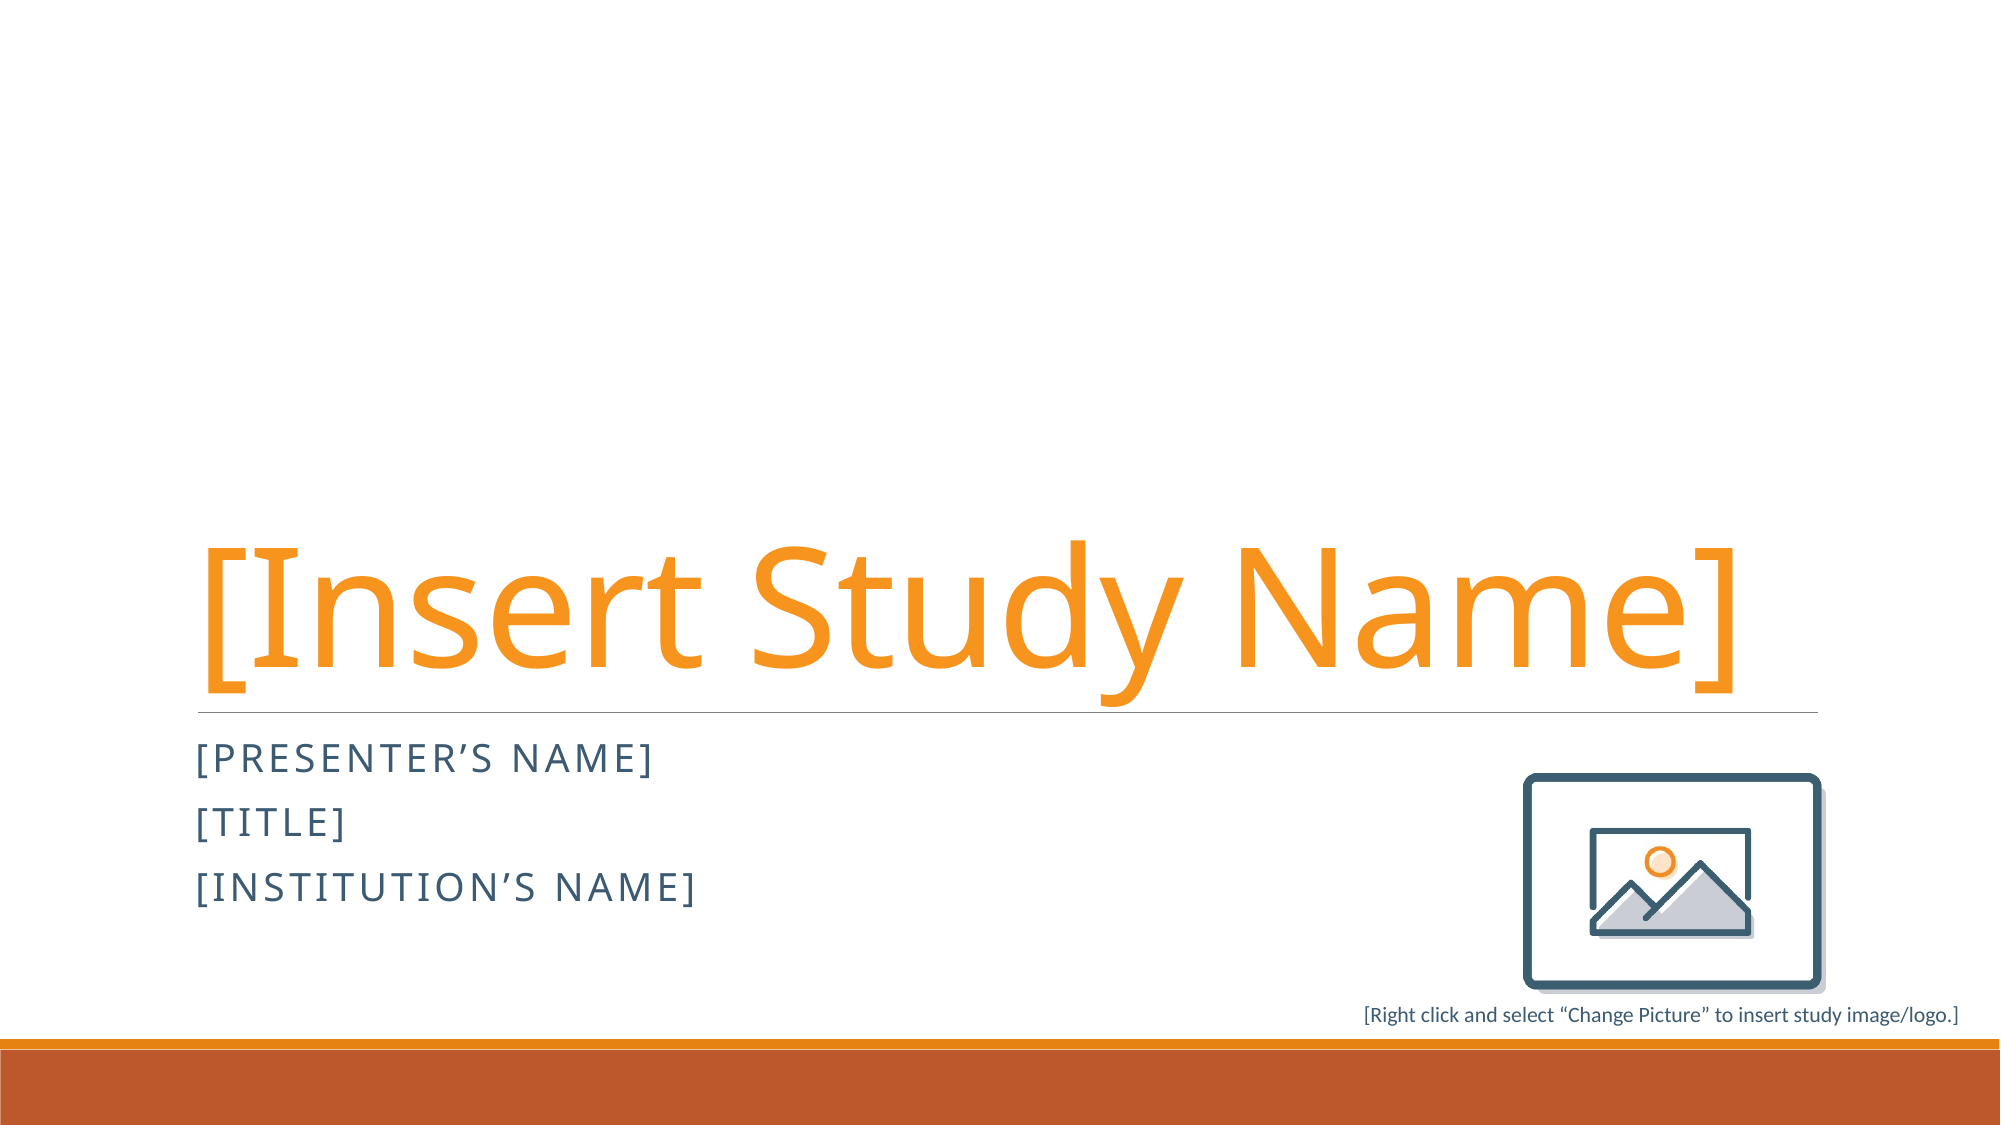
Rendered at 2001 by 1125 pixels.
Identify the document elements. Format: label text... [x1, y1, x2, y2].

text_box [Right click and select “Change Picture” to insert study image/logo.] [1348, 993, 1986, 1035]
subtitle [Presenter’s Name] [title] [Institution’s name] [180, 730, 1831, 919]
picture [1522, 772, 1827, 995]
title [Insert Study Name] [180, 124, 1830, 710]
